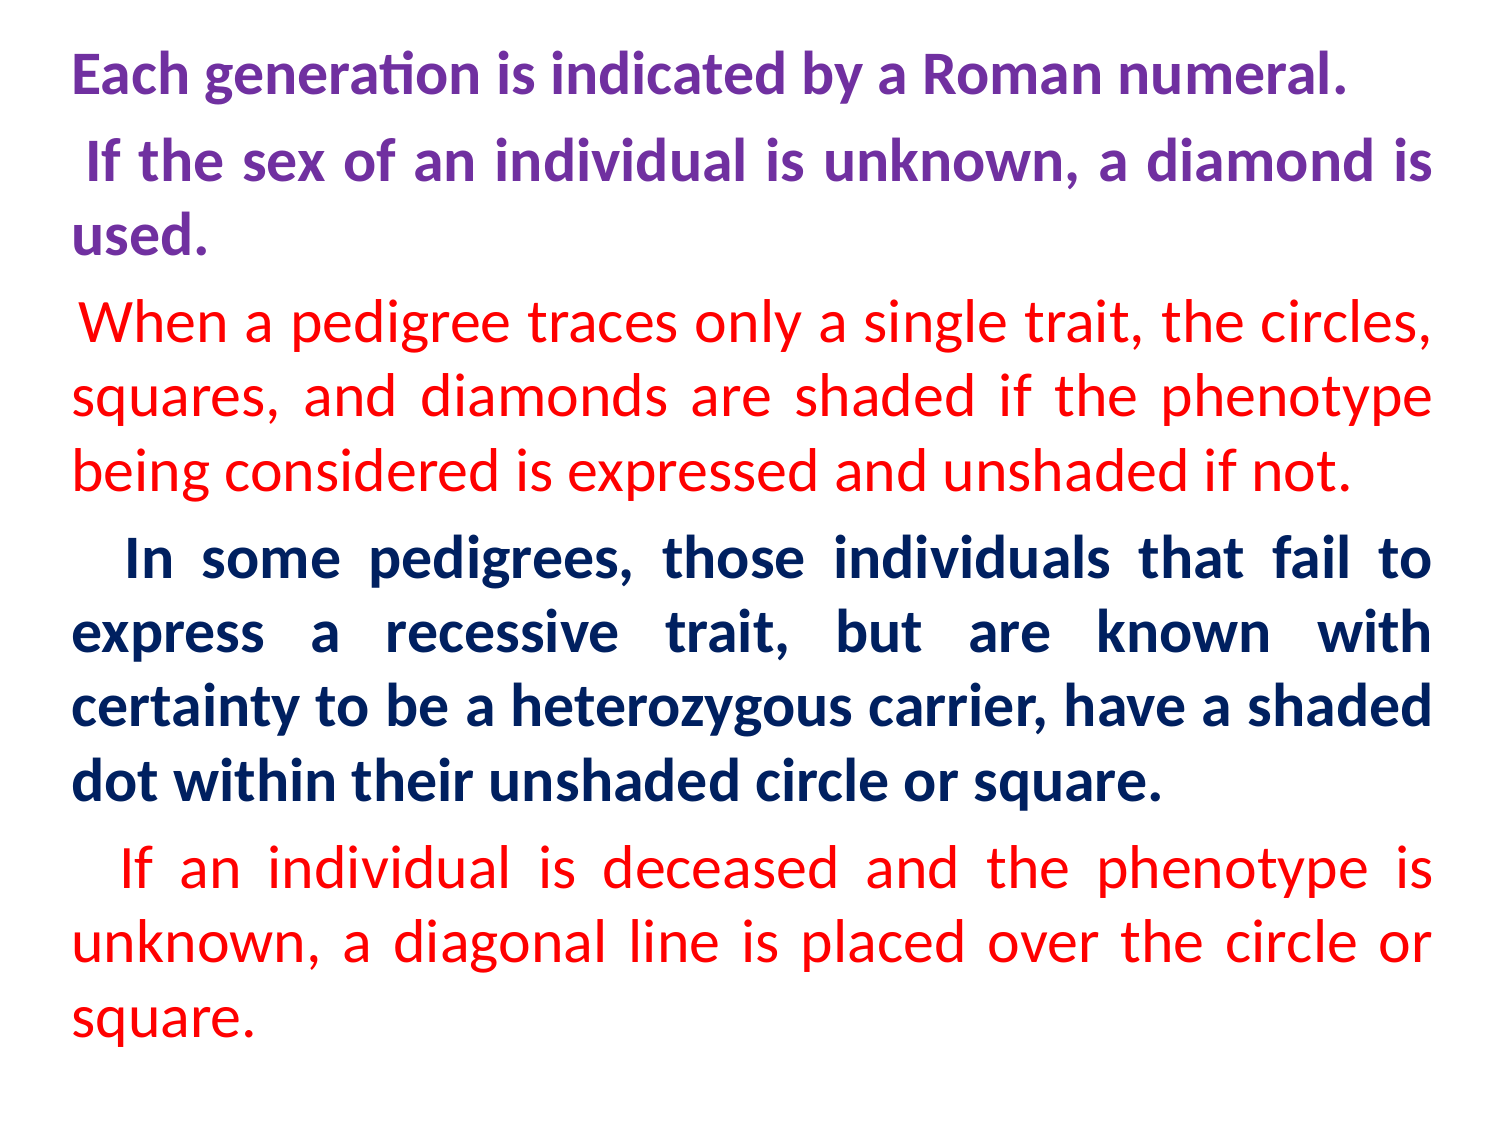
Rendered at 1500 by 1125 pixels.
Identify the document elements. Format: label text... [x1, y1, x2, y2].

list Each generation is indicated by a Roman numeral. If the sex of an individual is unknown, a diamond is used. When a pedigree traces only a single trait, the circles, squares, and diamonds are shaded if the phenotype being considered is expressed and unshaded if not. In some pedigrees, those individuals that fail to express a recessive trait, but are known with certainty to be a heterozygous carrier, have a shaded dot within their unshaded circle or square. If an individual is deceased and the phenotype is unknown, a diagonal line is placed over the circle or square. [0, 24, 1450, 1075]
